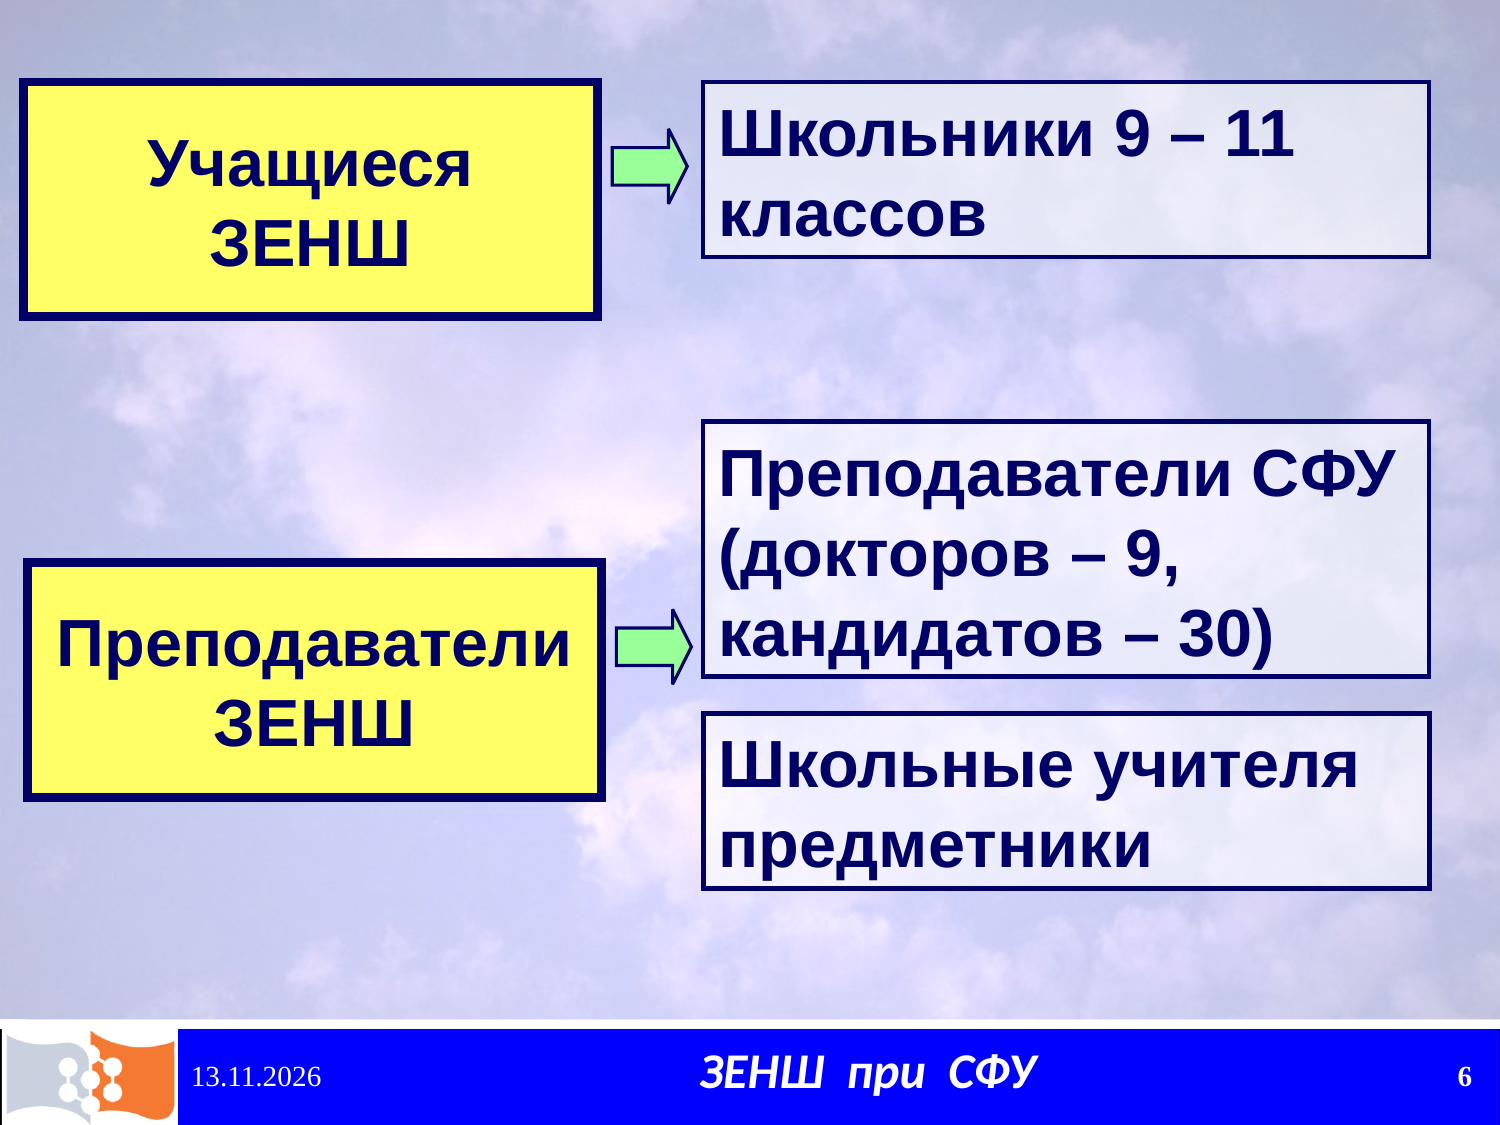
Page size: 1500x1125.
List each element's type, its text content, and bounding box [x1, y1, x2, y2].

text_box Преподаватели СФУ (докторов – 9, кандидатов – 30) [703, 421, 1430, 677]
text_box Школьные учителя предметники [703, 713, 1430, 889]
text_box Преподаватели ЗЕНШ [27, 562, 602, 798]
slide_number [175, 1049, 489, 1125]
text_box Учащиеся ЗЕНШ [23, 81, 598, 317]
slide_number 6 [1174, 1049, 1488, 1125]
picture [2, 1029, 178, 1125]
text_box [612, 128, 688, 204]
text_box Школьники 9 – 11 классов [703, 81, 1430, 257]
text_box [616, 609, 692, 685]
